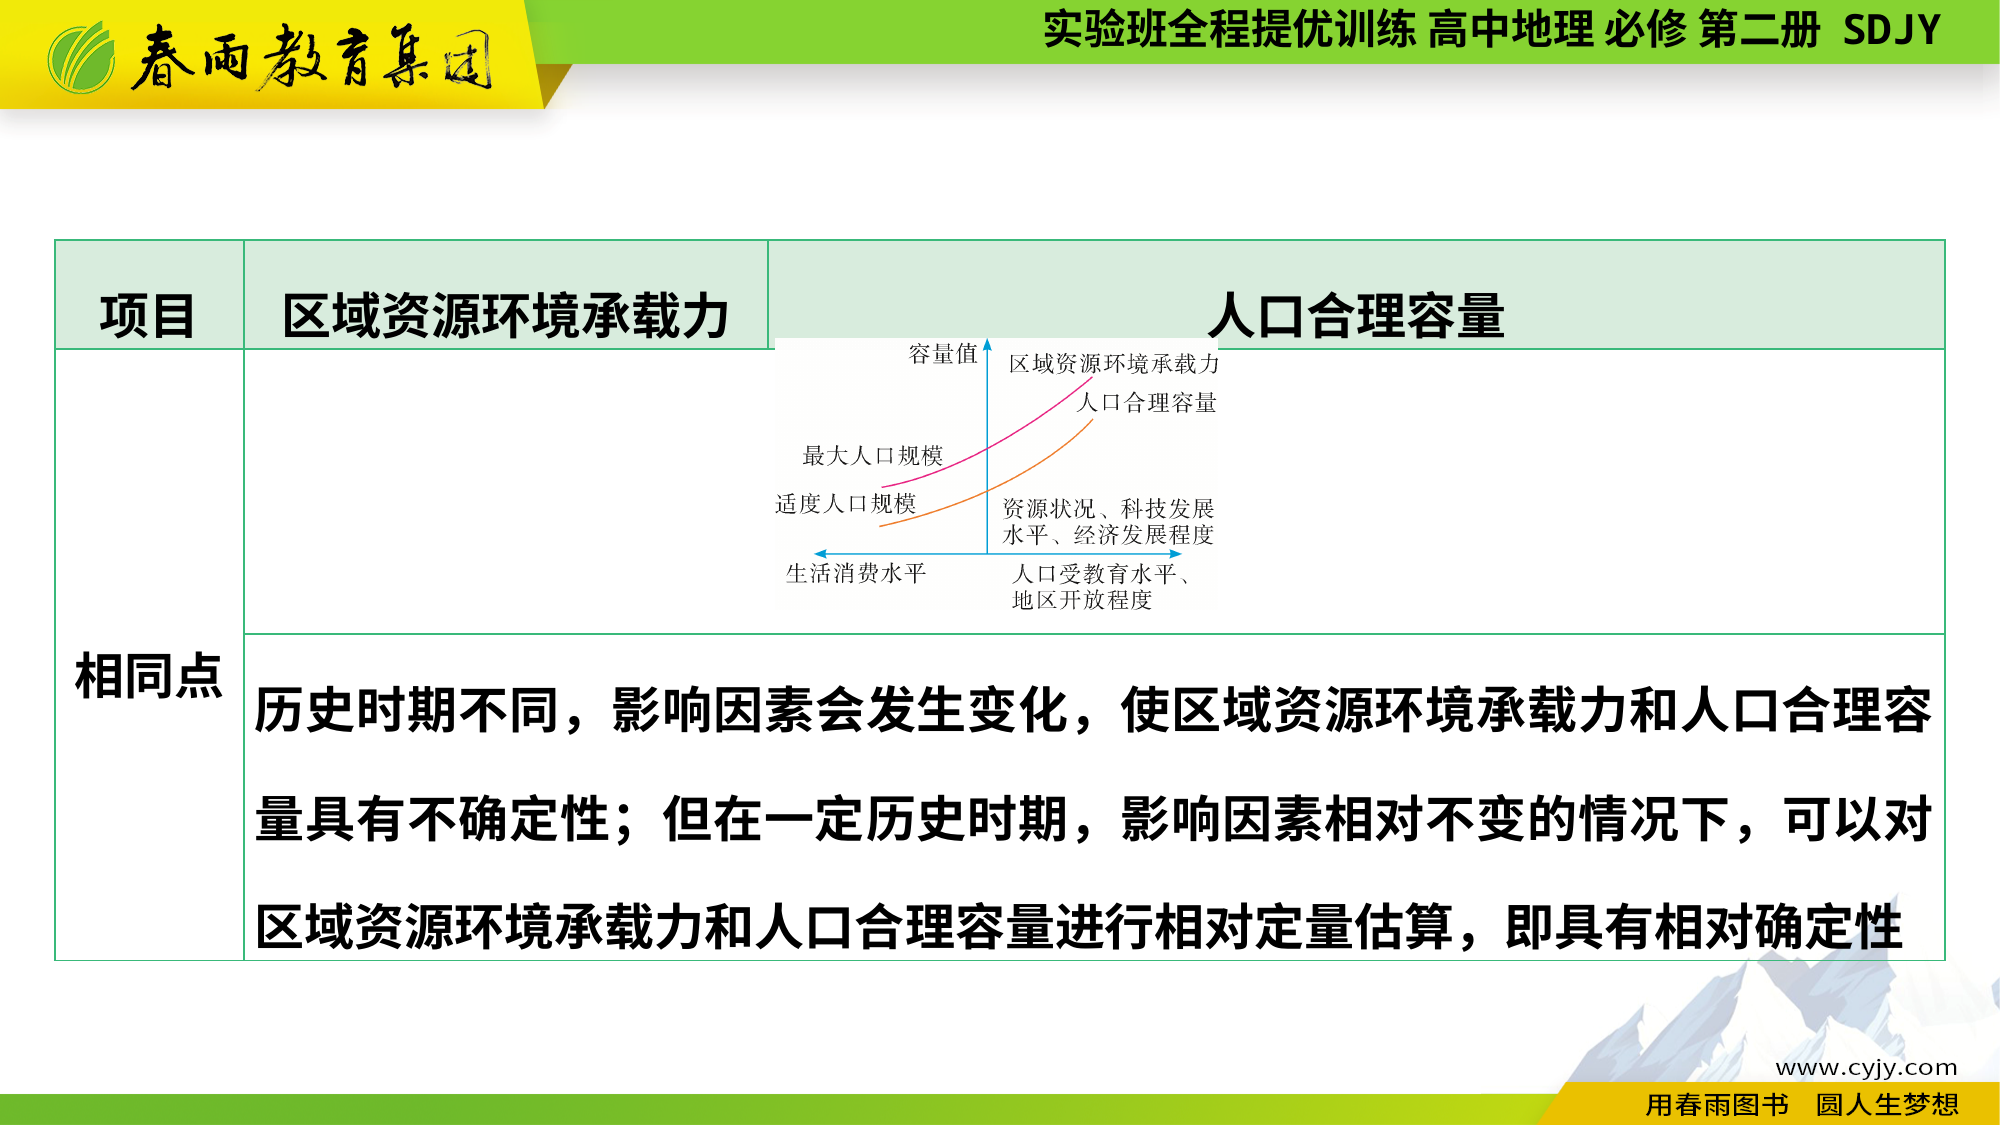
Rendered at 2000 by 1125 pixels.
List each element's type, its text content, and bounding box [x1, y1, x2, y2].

table_cell 相同点 [56, 350, 243, 960]
table_header 区域资源环境承载力 [245, 241, 767, 348]
table_header 人口合理容量 [769, 241, 1944, 348]
table_cell 历史时期不同，影响因素会发生变化，使区域资源环境承载力和人口合理容量具有不确定性；但在一定历史时期，影响因素相对不变的情况下，可以对区域资源环境承载力和人口合理容量进行相对定量估算，即具有相对确定性 [245, 635, 1944, 960]
table_header 项目 [56, 241, 243, 348]
picture [0, 0, 2000, 1125]
table_cell [245, 350, 1944, 633]
